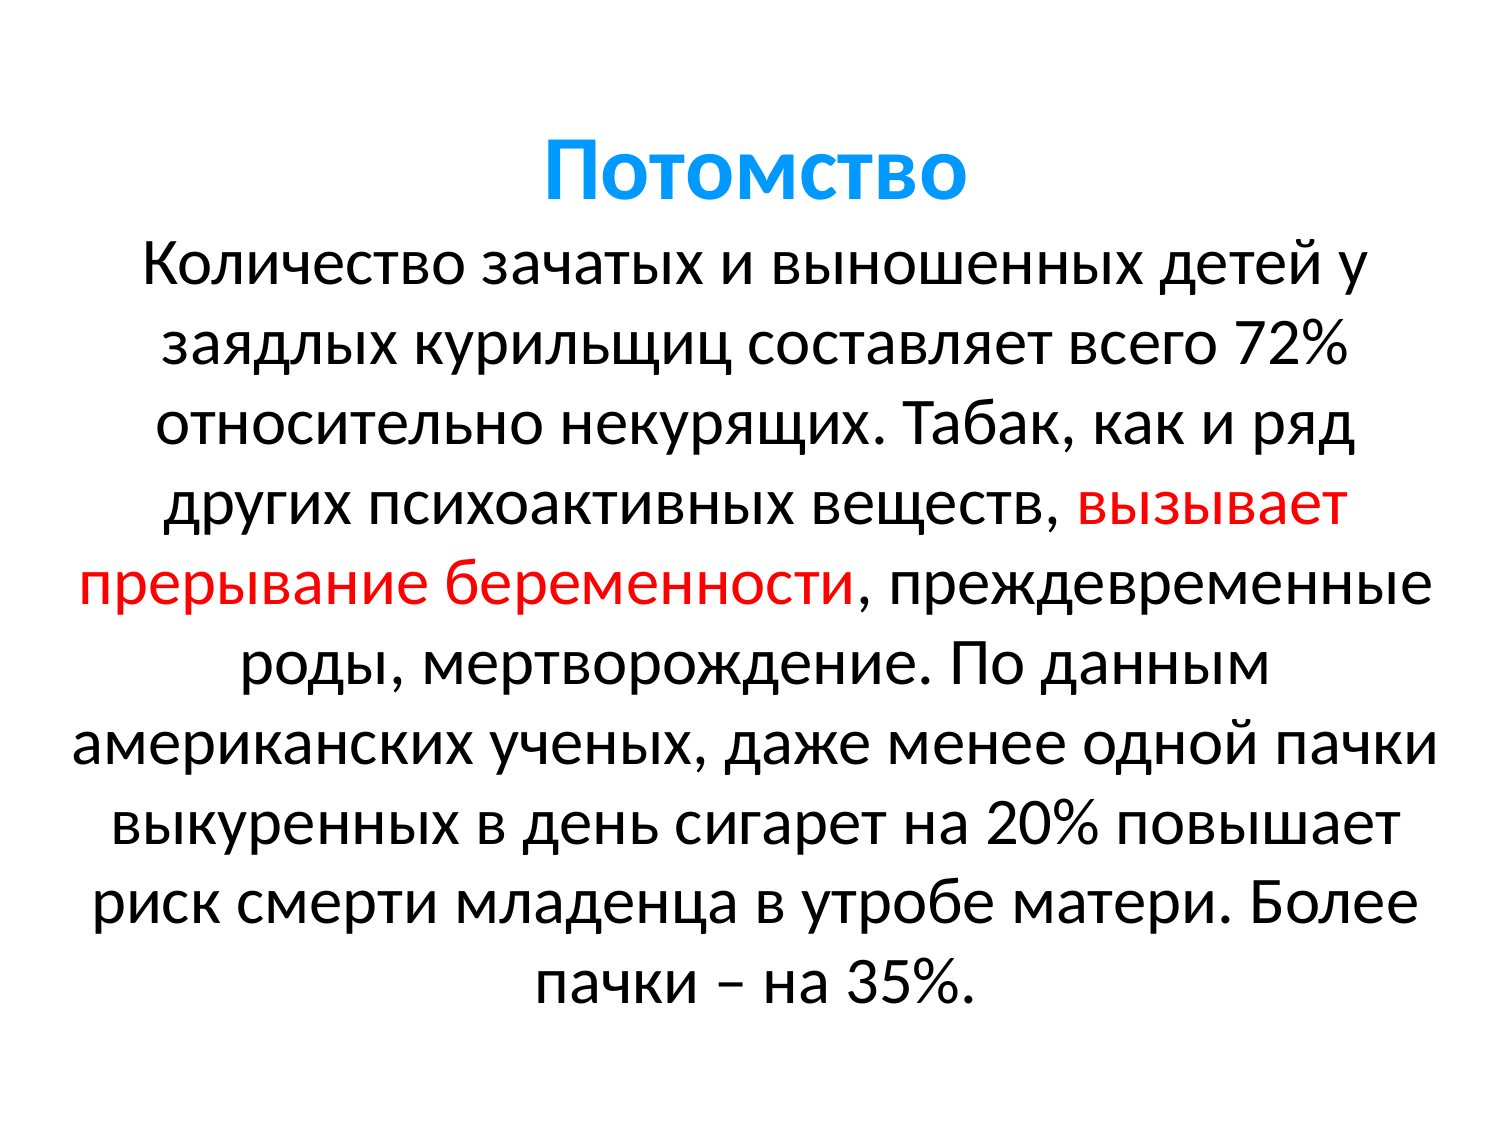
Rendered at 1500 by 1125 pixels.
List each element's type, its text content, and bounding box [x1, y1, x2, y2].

title Потомство Количество зачатых и выношенных детей у заядлых курильщиц составляет всего 72% относительно некурящих. Табак, как и ряд других психоактивных веществ, вызывает прерывание беременности, преждевременные роды, мертворождение. По данным американских ученых, даже менее одной пачки выкуренных в день сигарет на 20% повышает риск смерти младенца в утробе матери. Более пачки – на 35%. [53, 42, 1459, 1083]
